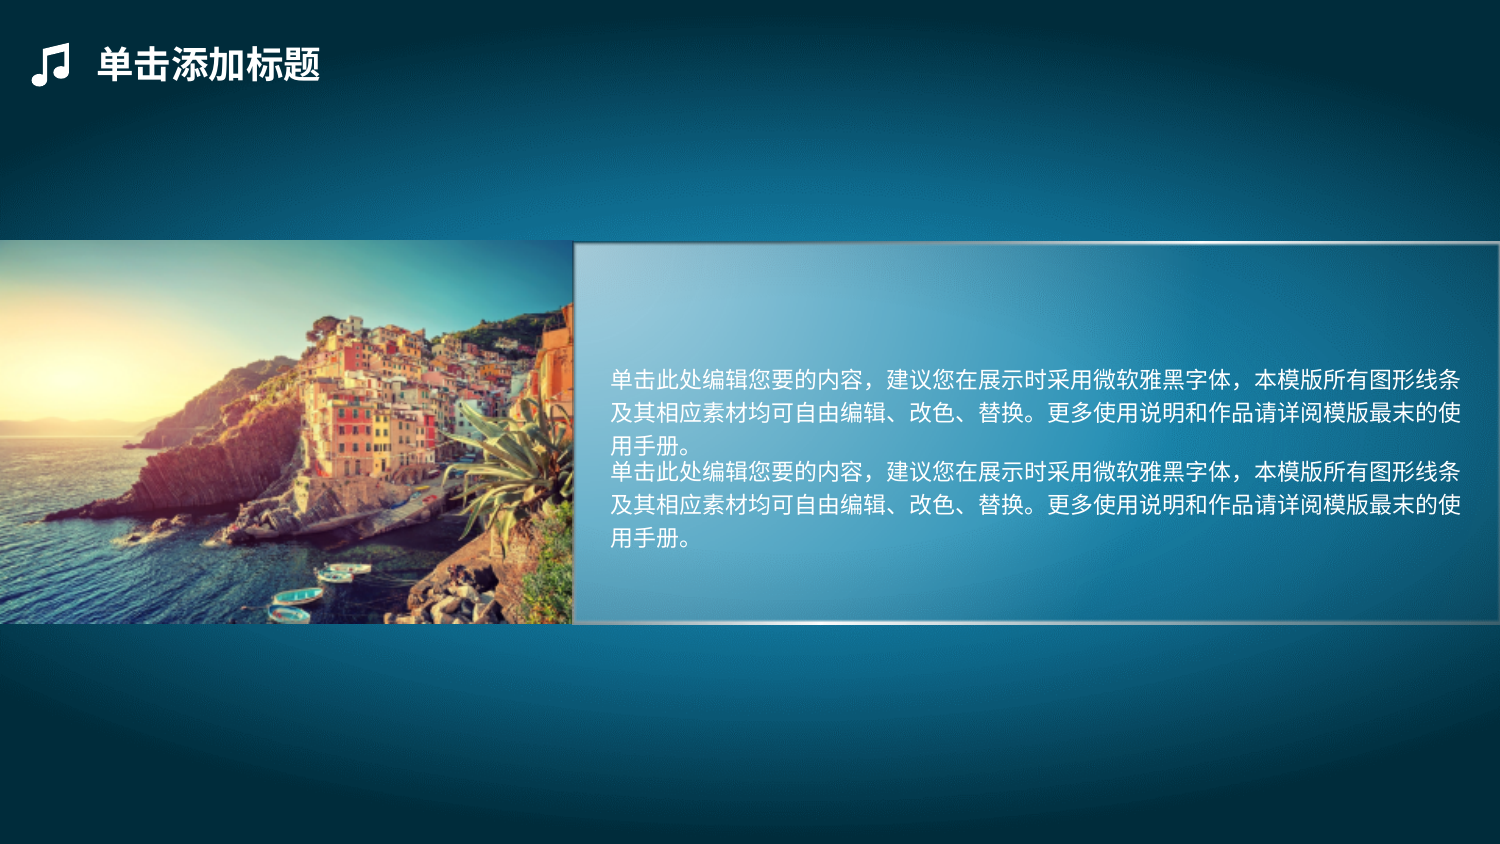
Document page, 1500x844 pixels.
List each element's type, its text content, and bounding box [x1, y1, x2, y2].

text_box 单击添加标题 [96, 40, 352, 87]
text_box [31, 42, 69, 87]
picture [0, 130, 1355, 721]
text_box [572, 241, 1500, 625]
